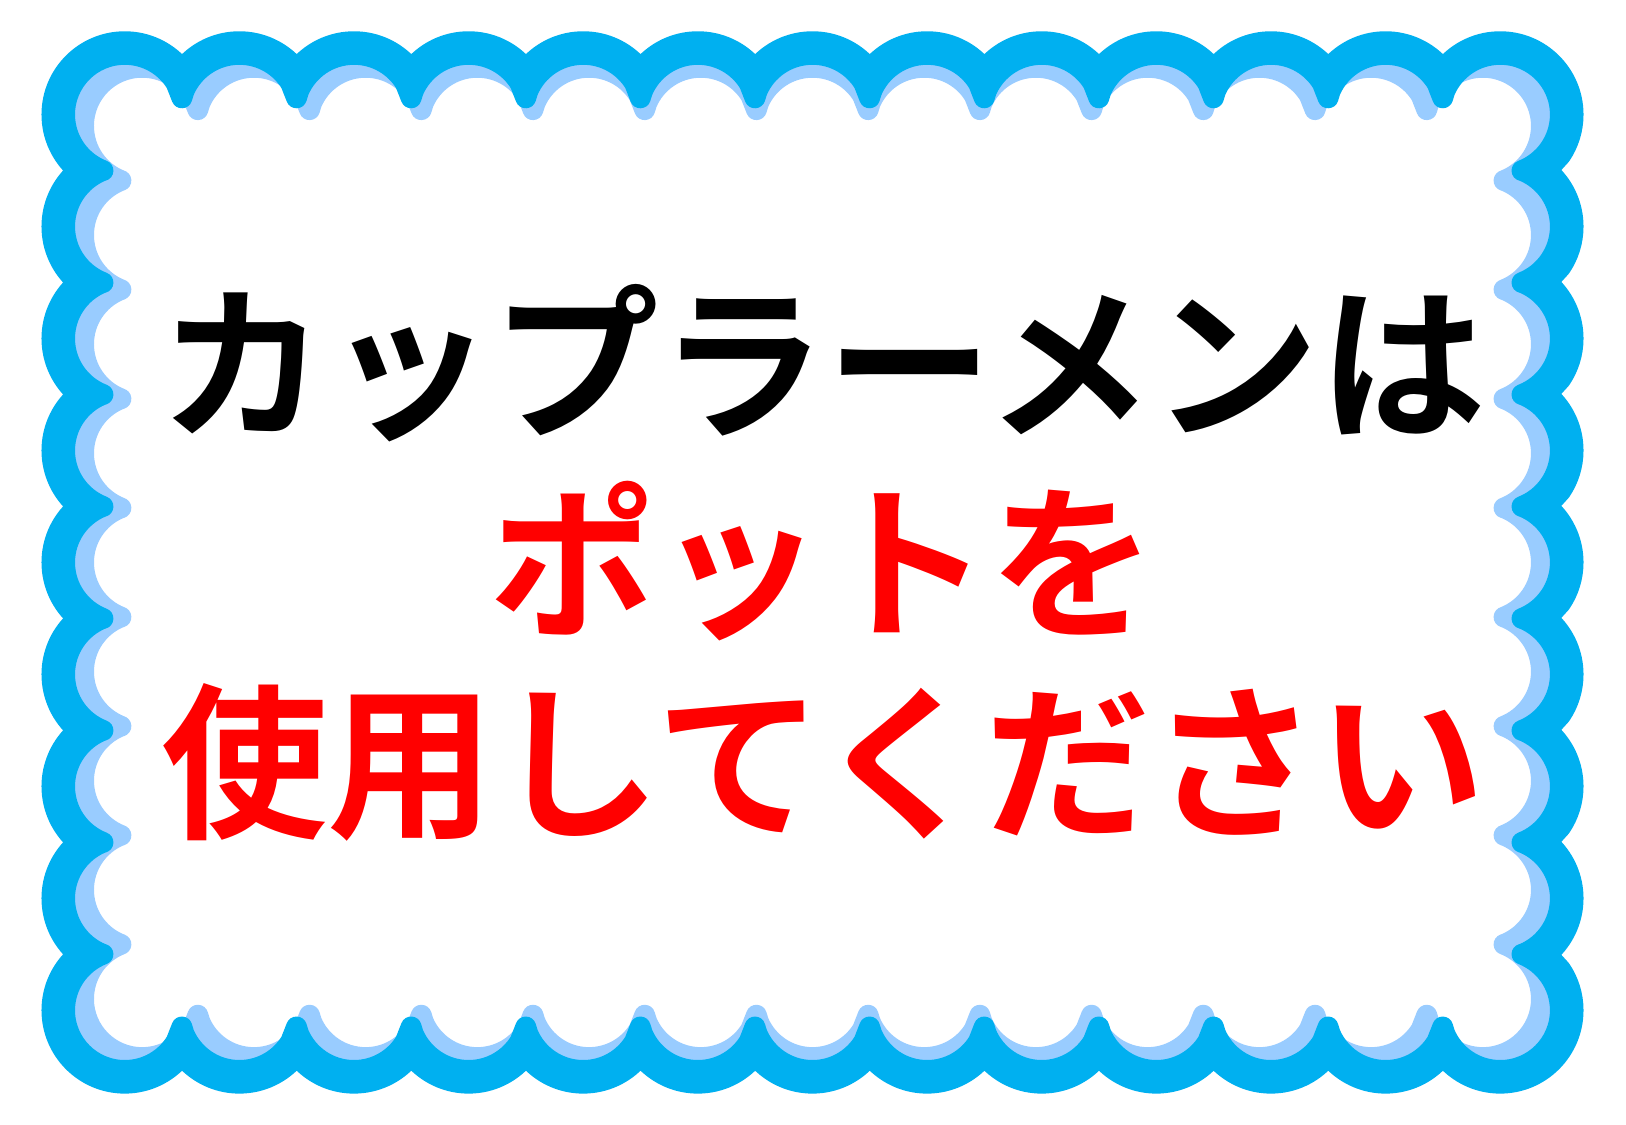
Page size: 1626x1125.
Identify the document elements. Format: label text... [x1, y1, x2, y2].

text_box [1458, 57, 1556, 1068]
text_box [69, 57, 167, 1068]
text_box [1224, 1013, 1324, 1068]
text_box [1341, 57, 1438, 112]
text_box [300, 57, 402, 112]
text_box [187, 1013, 284, 1068]
text_box [526, 57, 636, 112]
text_box [1105, 1013, 1211, 1068]
text_box [638, 57, 987, 112]
text_box [1341, 1013, 1438, 1068]
text_box [187, 57, 284, 112]
text_box [987, 1013, 1098, 1068]
text_box [1223, 57, 1324, 112]
text_box [527, 1013, 636, 1068]
text_box [414, 1013, 519, 1068]
text_box [1105, 57, 1211, 112]
text_box [414, 57, 519, 112]
text_box [49, 39, 1576, 1086]
text_box [987, 57, 1098, 112]
text_box カップラーメンはポットを 使用してください [126, 251, 1521, 867]
text_box [300, 1013, 401, 1068]
text_box [638, 1013, 987, 1068]
